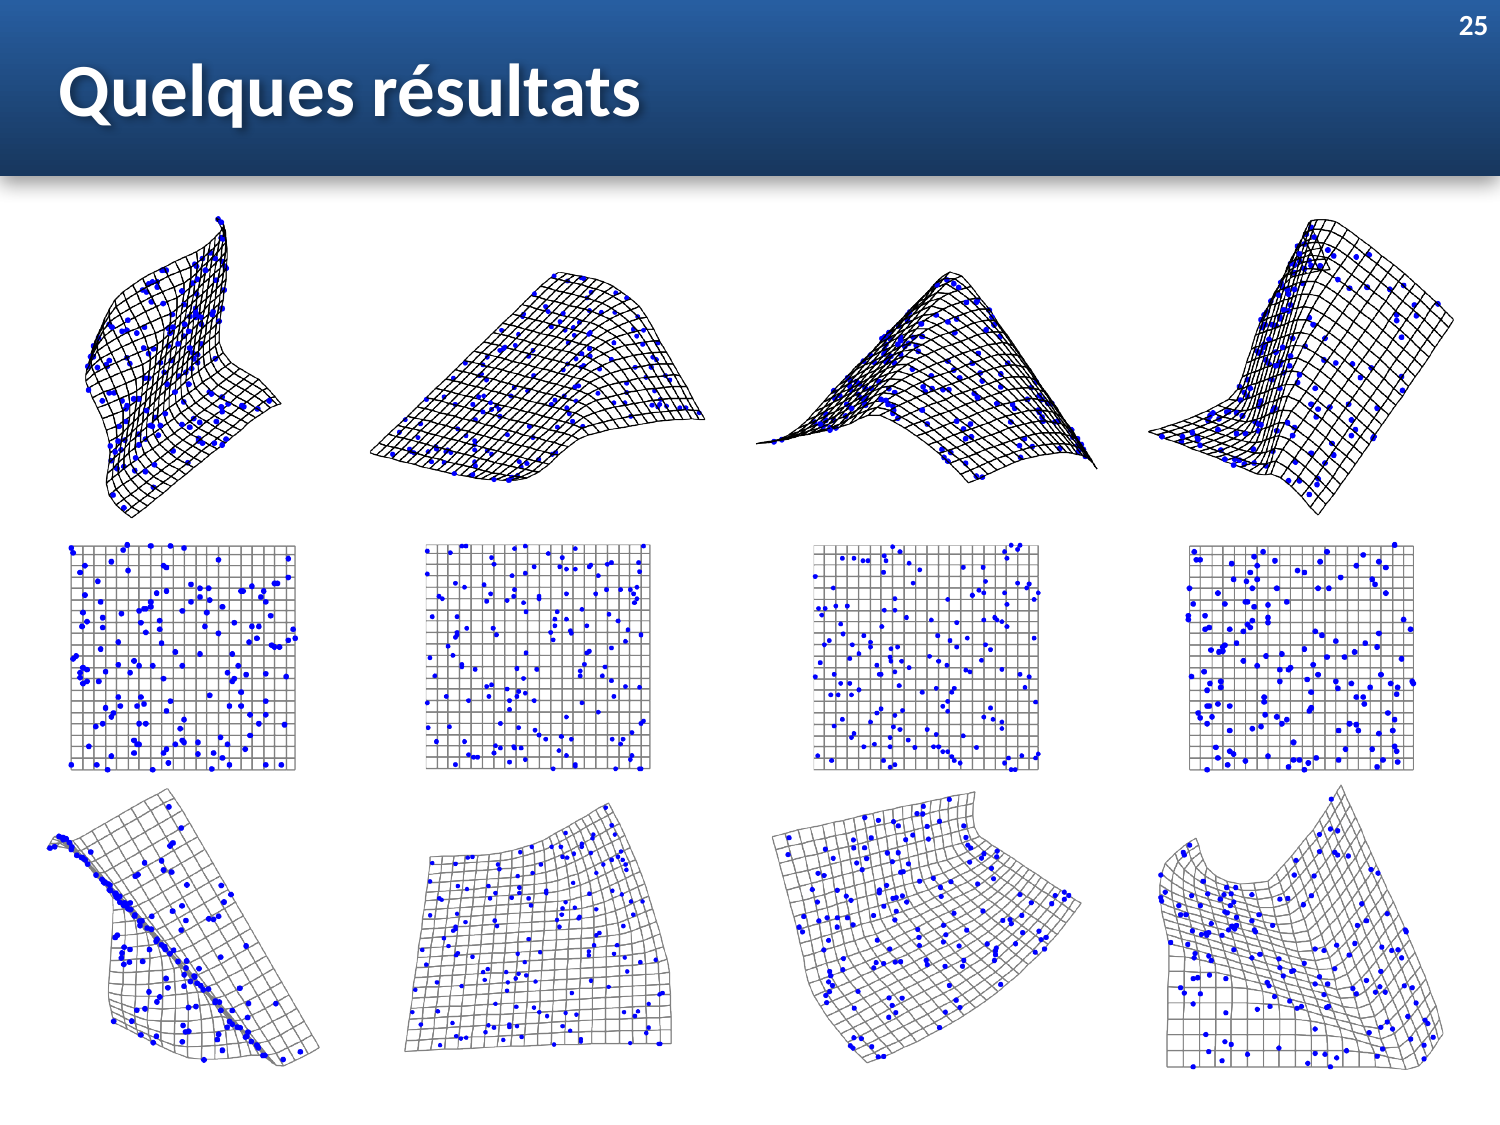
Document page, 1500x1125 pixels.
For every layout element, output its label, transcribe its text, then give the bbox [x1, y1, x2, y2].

slide_number 25 [1364, 0, 1500, 60]
list Quelques résultats [0, 0, 1500, 173]
picture [46, 215, 1454, 1070]
